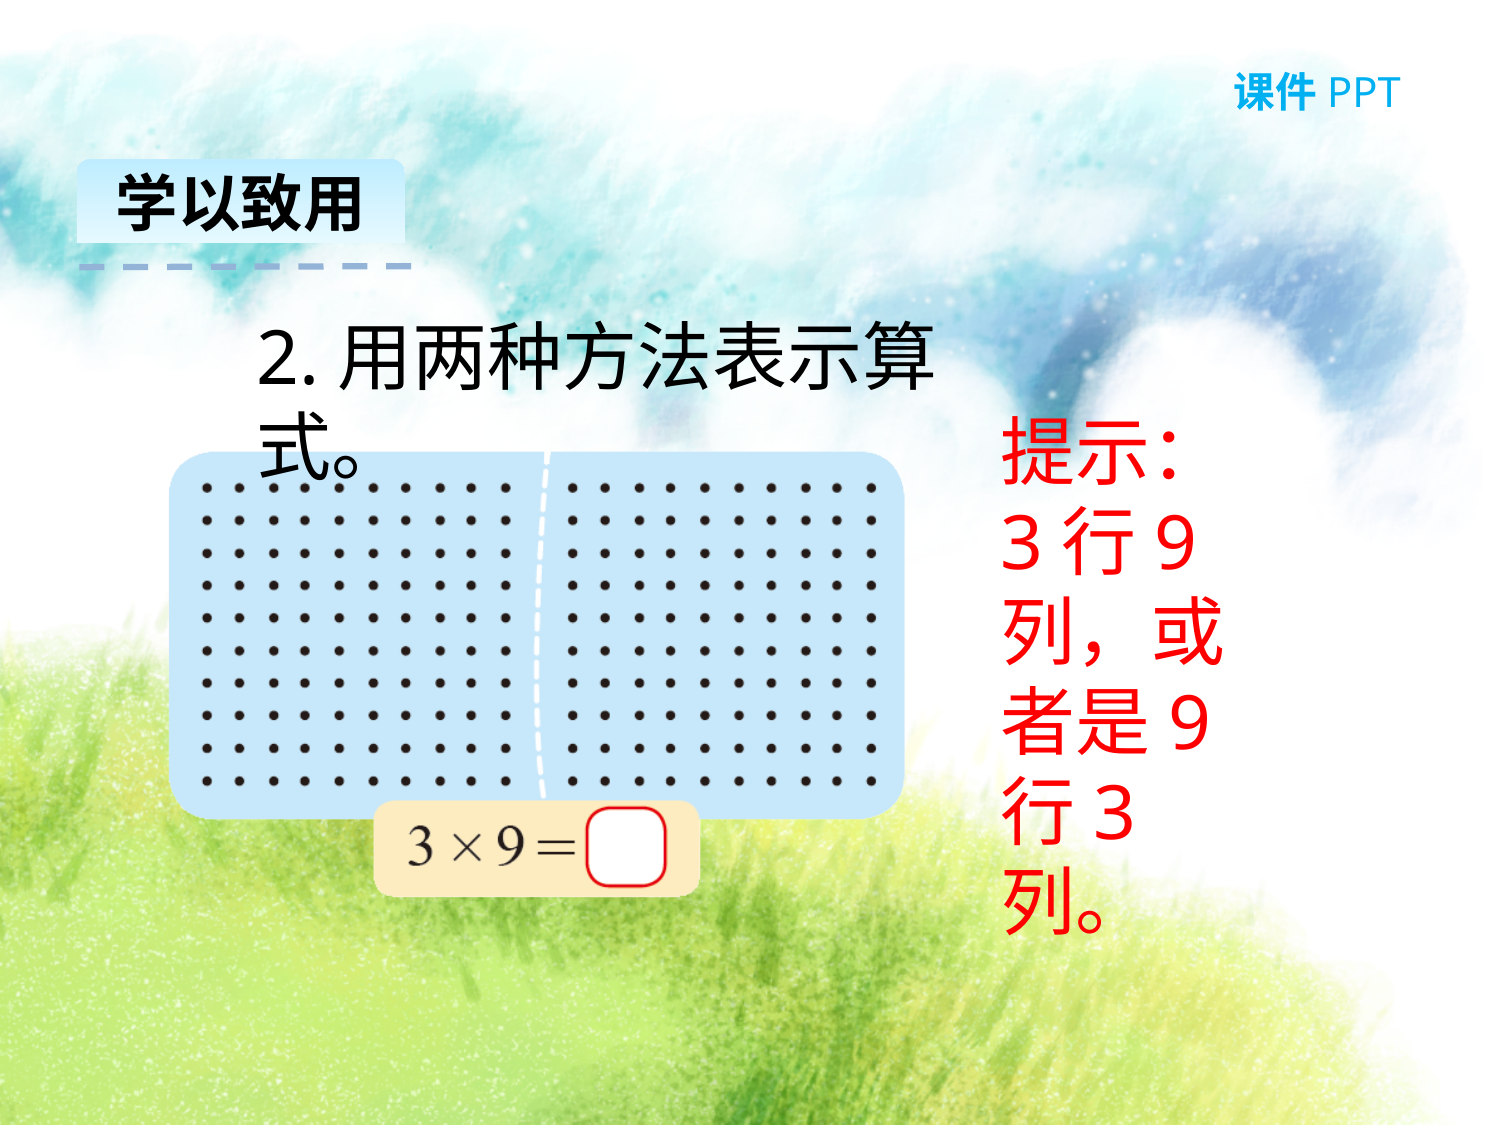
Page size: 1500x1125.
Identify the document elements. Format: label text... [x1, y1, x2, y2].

text_box 学以致用 [76, 158, 405, 244]
text_box 提示：3行9列，或者是9行3列。 [986, 397, 1283, 952]
text_box 2.用两种方法表示算式。 [242, 302, 1060, 498]
text_box 课件PPT [1218, 58, 1418, 124]
picture [0, 0, 1500, 1125]
